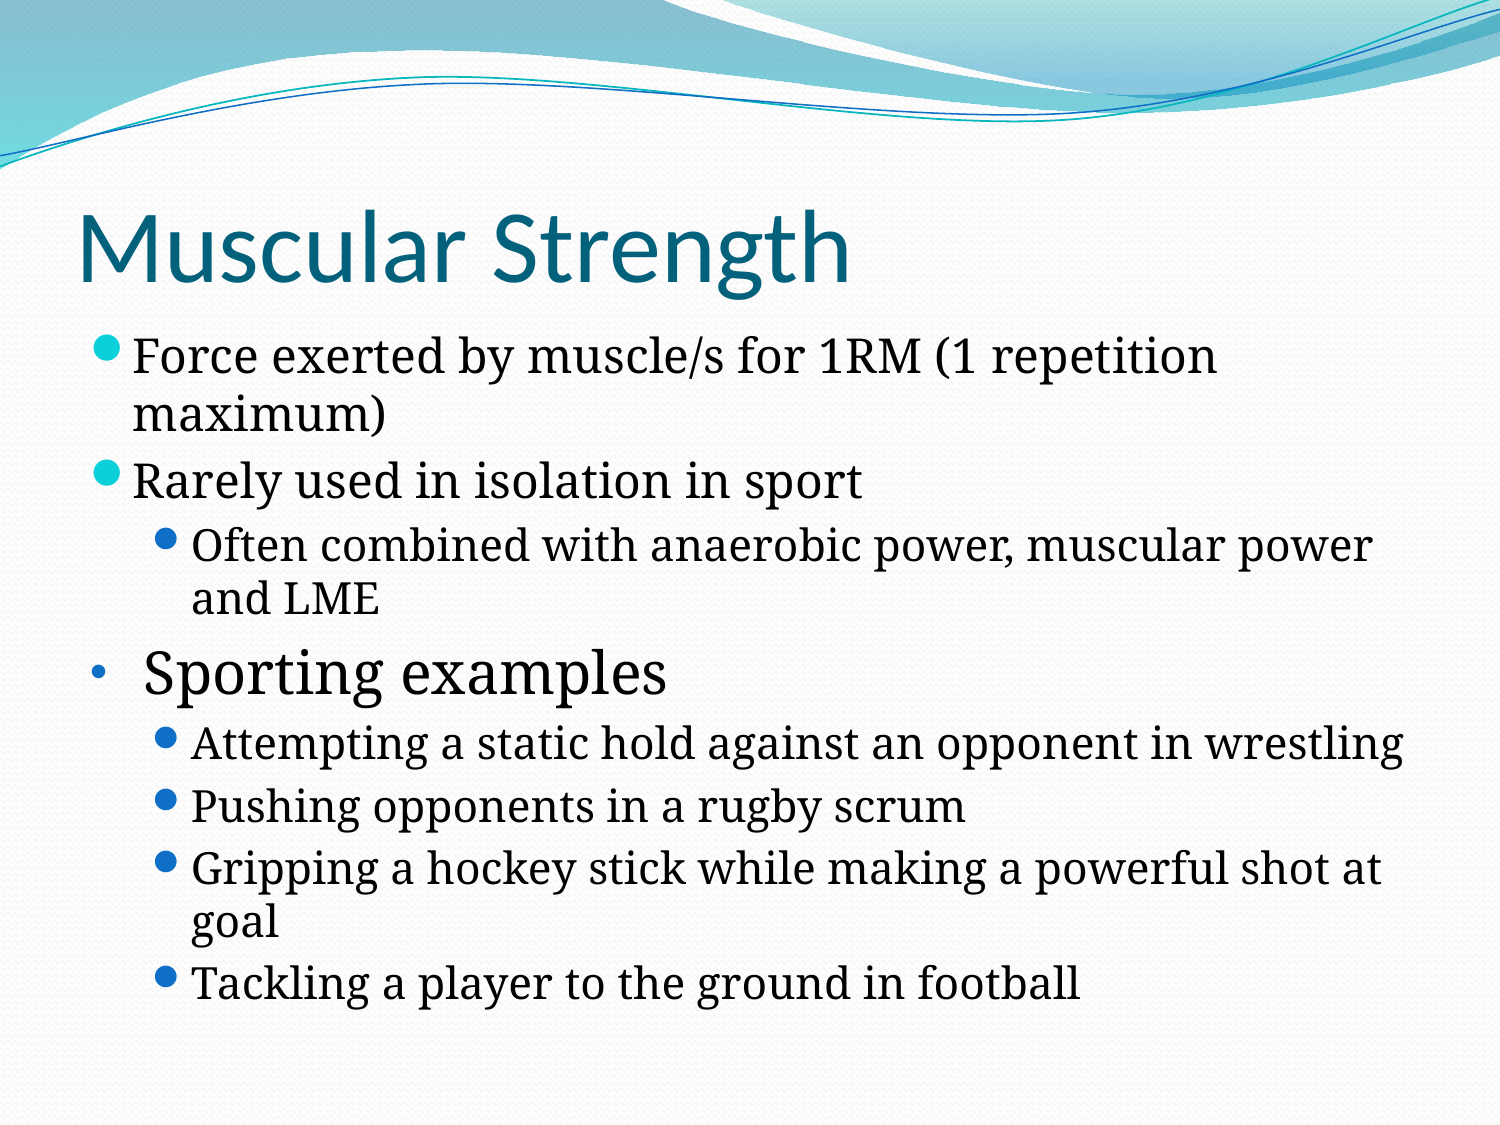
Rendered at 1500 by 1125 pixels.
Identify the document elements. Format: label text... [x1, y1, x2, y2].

title Muscular Strength [75, 115, 1425, 303]
list Force exerted by muscle/s for 1RM (1 repetition maximum) Rarely used in isolation in sport Often combined with anaerobic power, muscular power and LME Sporting examples Attempting a static hold against an opponent in wrestling Pushing opponents in a rugby scrum Gripping a hockey stick while making a powerful shot at goal Tackling a player to the ground in football [75, 317, 1425, 1038]
